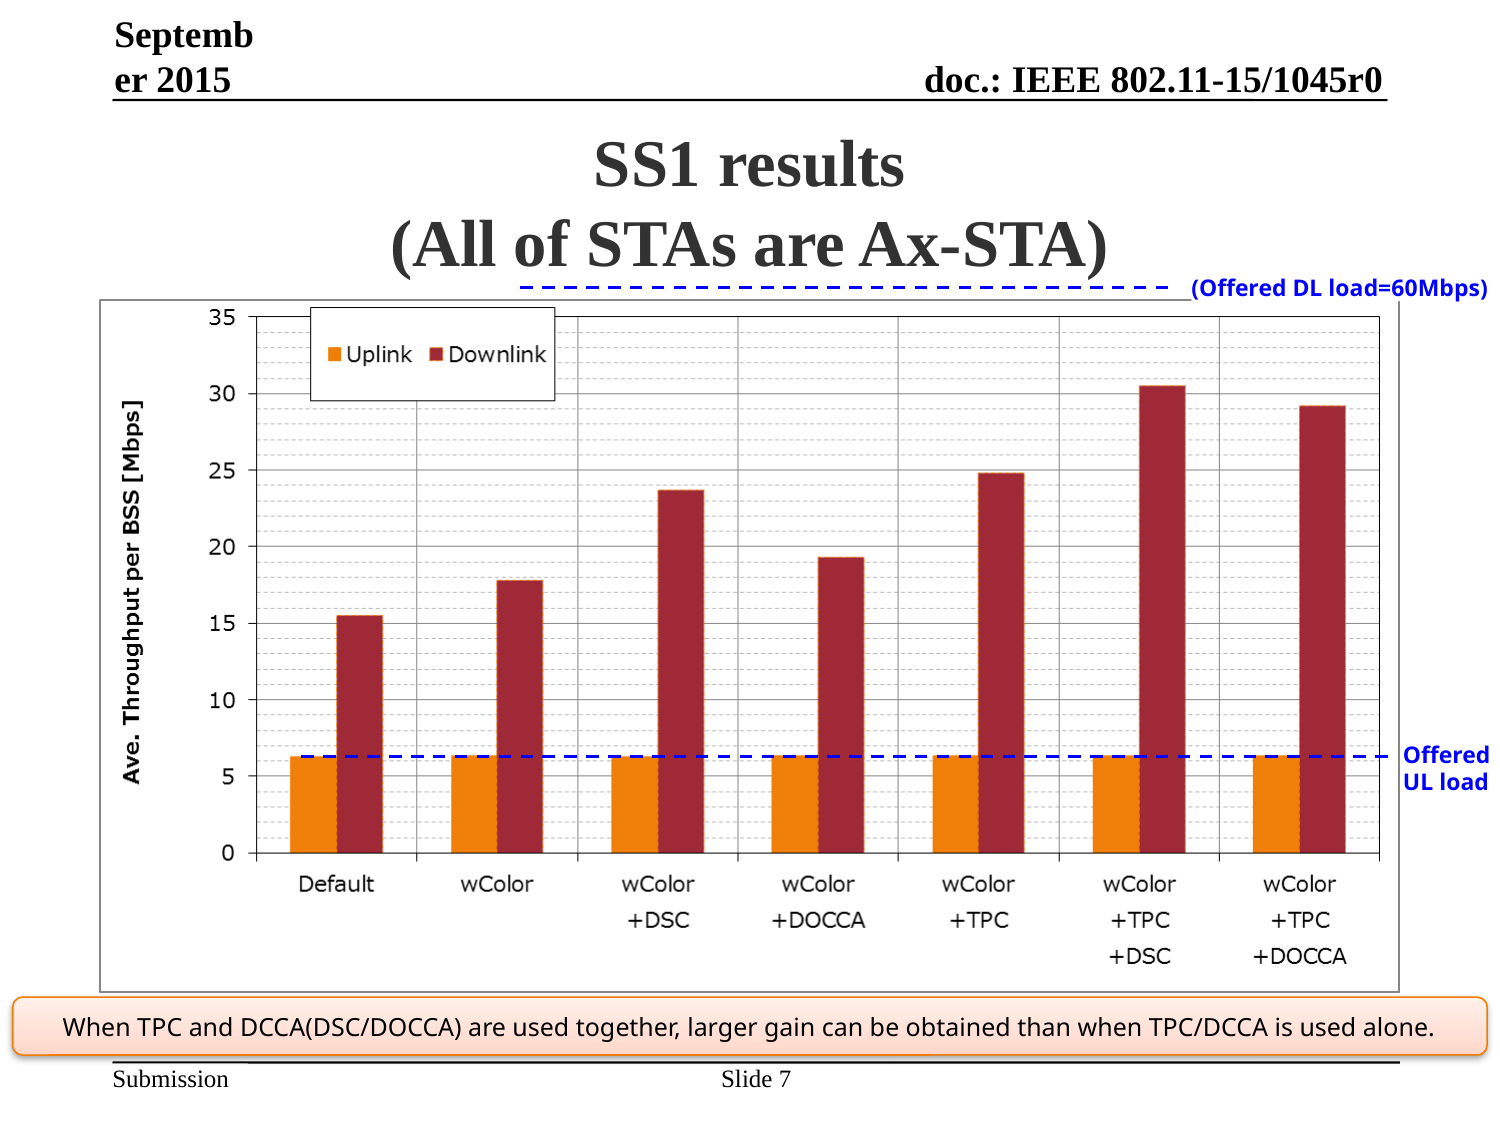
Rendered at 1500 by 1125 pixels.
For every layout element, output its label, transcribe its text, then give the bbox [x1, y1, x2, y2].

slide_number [114, 54, 270, 101]
title SS1 results (All of STAs are Ax-STA) [112, 112, 1388, 288]
text_box When TPC and DCCA(DSC/DOCCA) are used together, larger gain can be obtained than when TPC/DCCA is used alone. [11, 996, 1488, 1056]
slide_number Slide 7 [712, 1064, 800, 1093]
text_box Offered UL load [1404, 740, 1497, 796]
picture [99, 299, 1401, 993]
text_box (Offered DL load=60Mbps) [1191, 273, 1489, 302]
